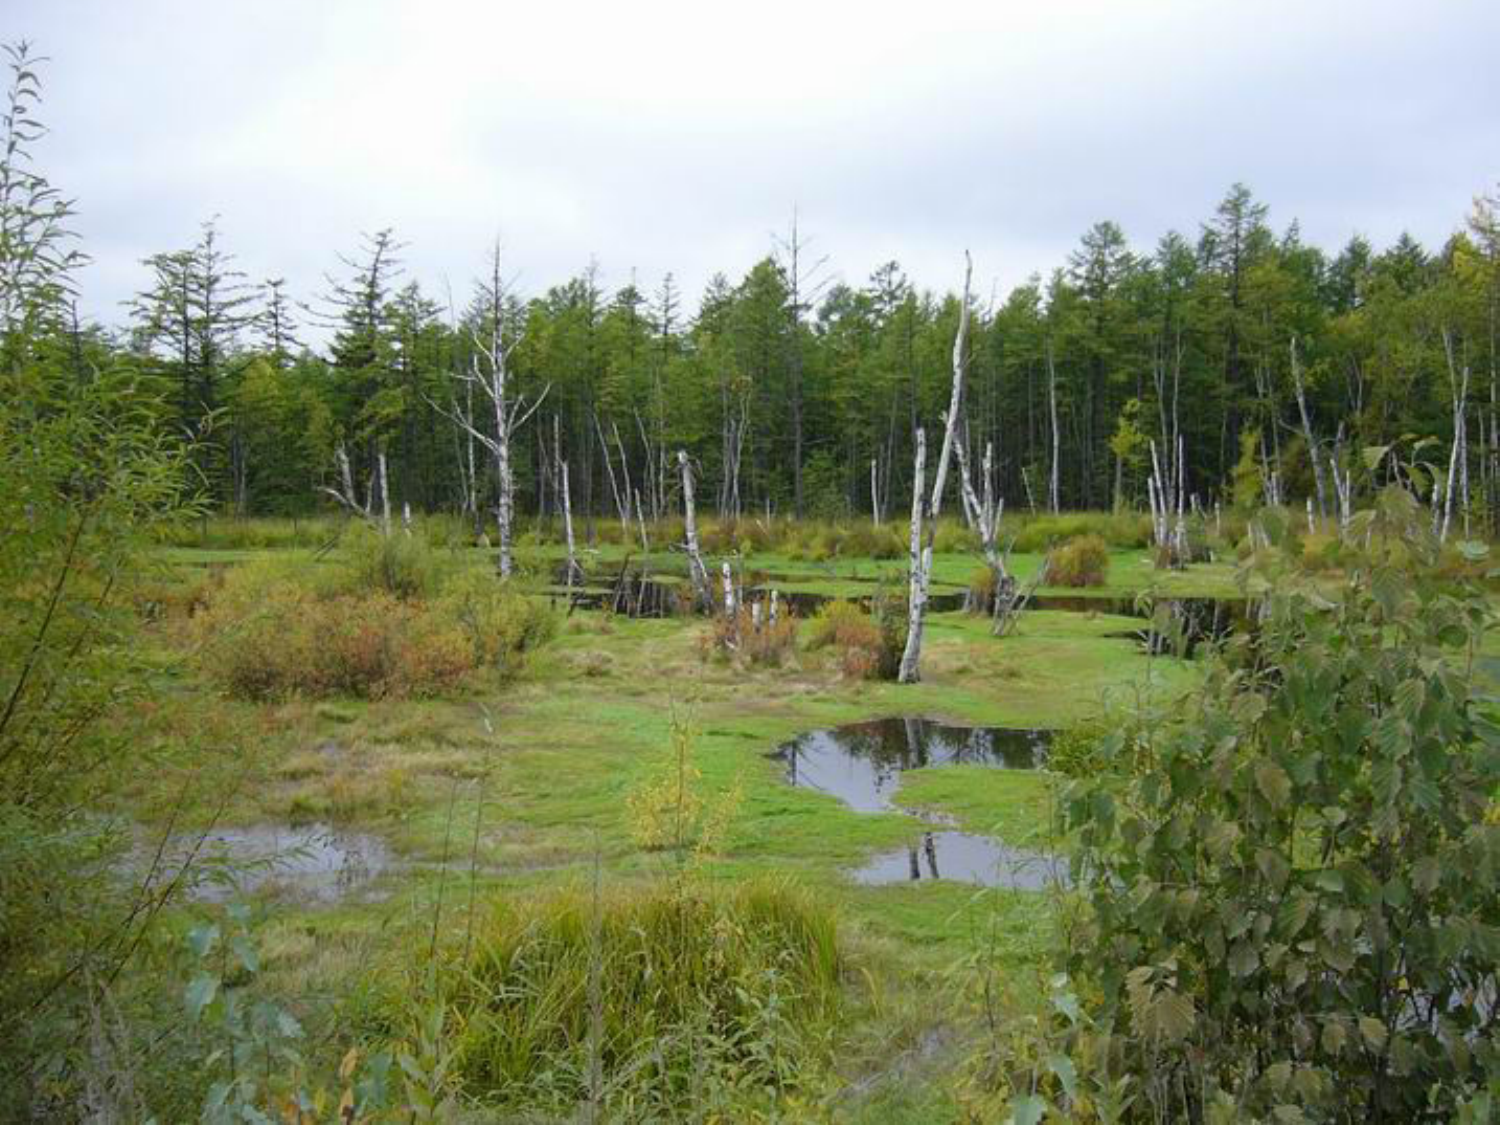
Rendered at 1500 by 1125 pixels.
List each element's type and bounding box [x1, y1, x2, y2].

list [0, 0, 1500, 1125]
